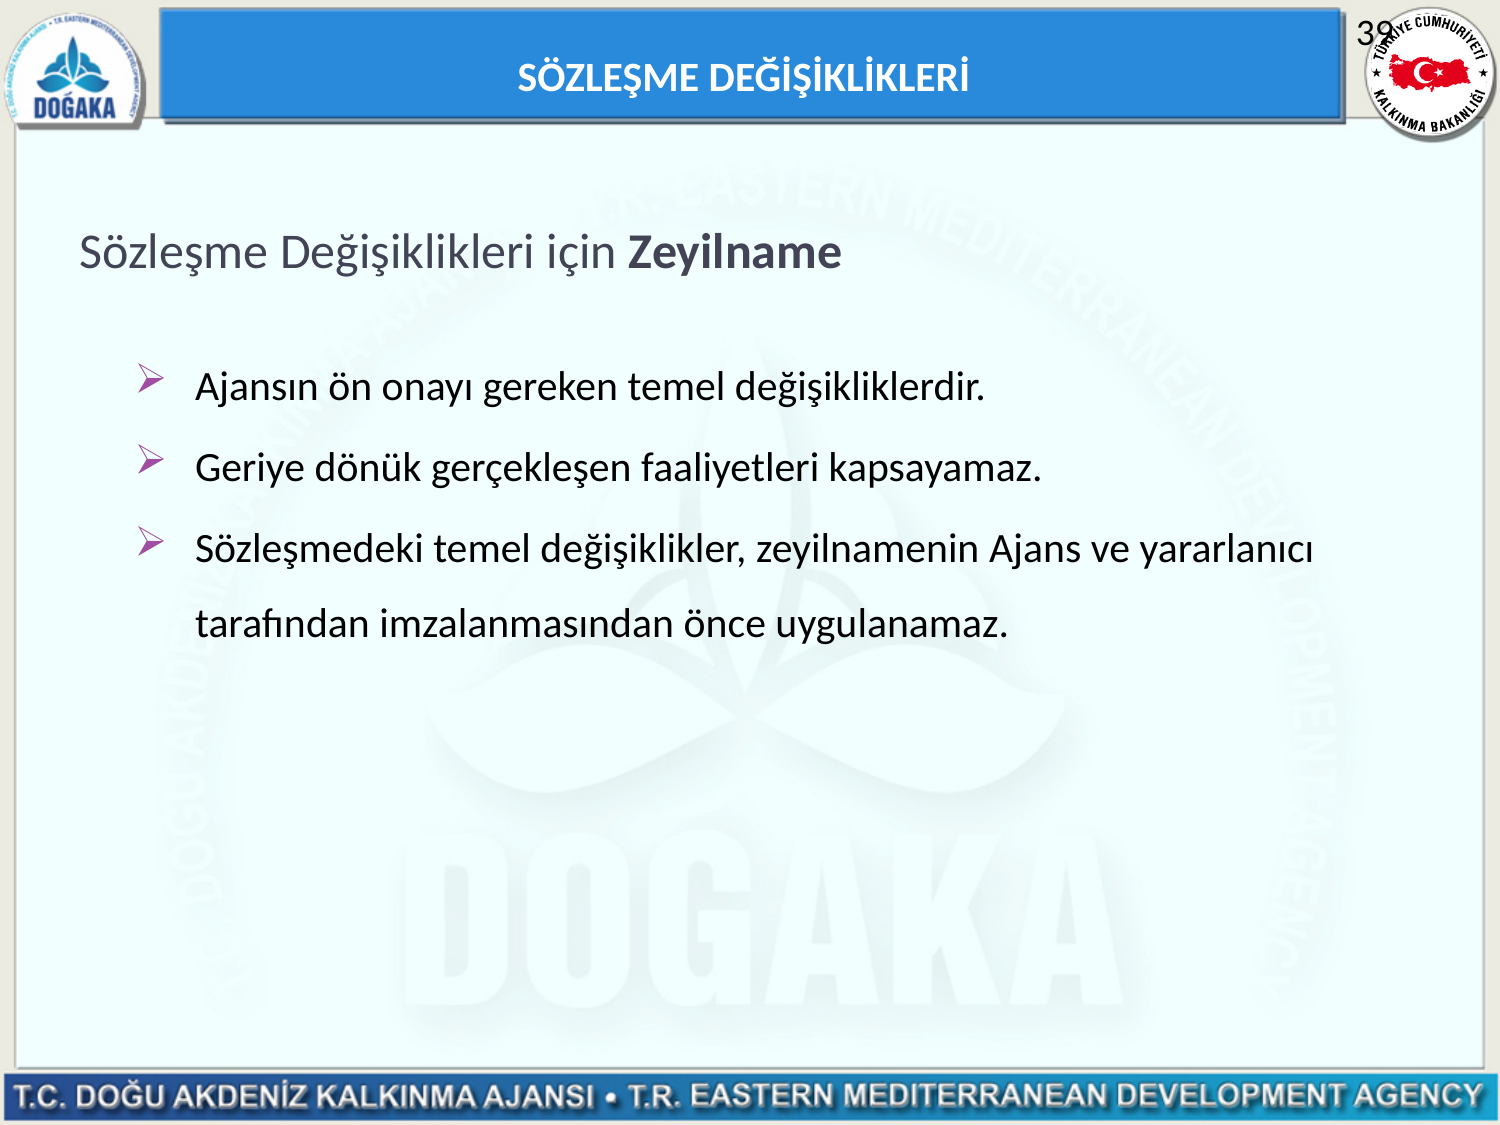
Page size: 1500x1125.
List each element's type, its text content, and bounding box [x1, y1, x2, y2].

text_box SÖZLEŞME DEĞİŞİKLİKLERİ [312, 0, 1176, 149]
picture [0, 0, 1500, 1125]
text_box Sözleşme Değişiklikleri için Zeyilname [64, 160, 1415, 336]
list Ajansın ön onayı gereken temel değişikliklerdir. Geriye dönük gerçekleşen faaliyetleri kapsayamaz. Sözleşmedeki temel değişiklikler, zeyilnamenin Ajans ve yararlanıcı tarafından imzalanmasından önce uygulanamaz. [46, 326, 1397, 740]
slide_number 39 [1340, 0, 1466, 61]
